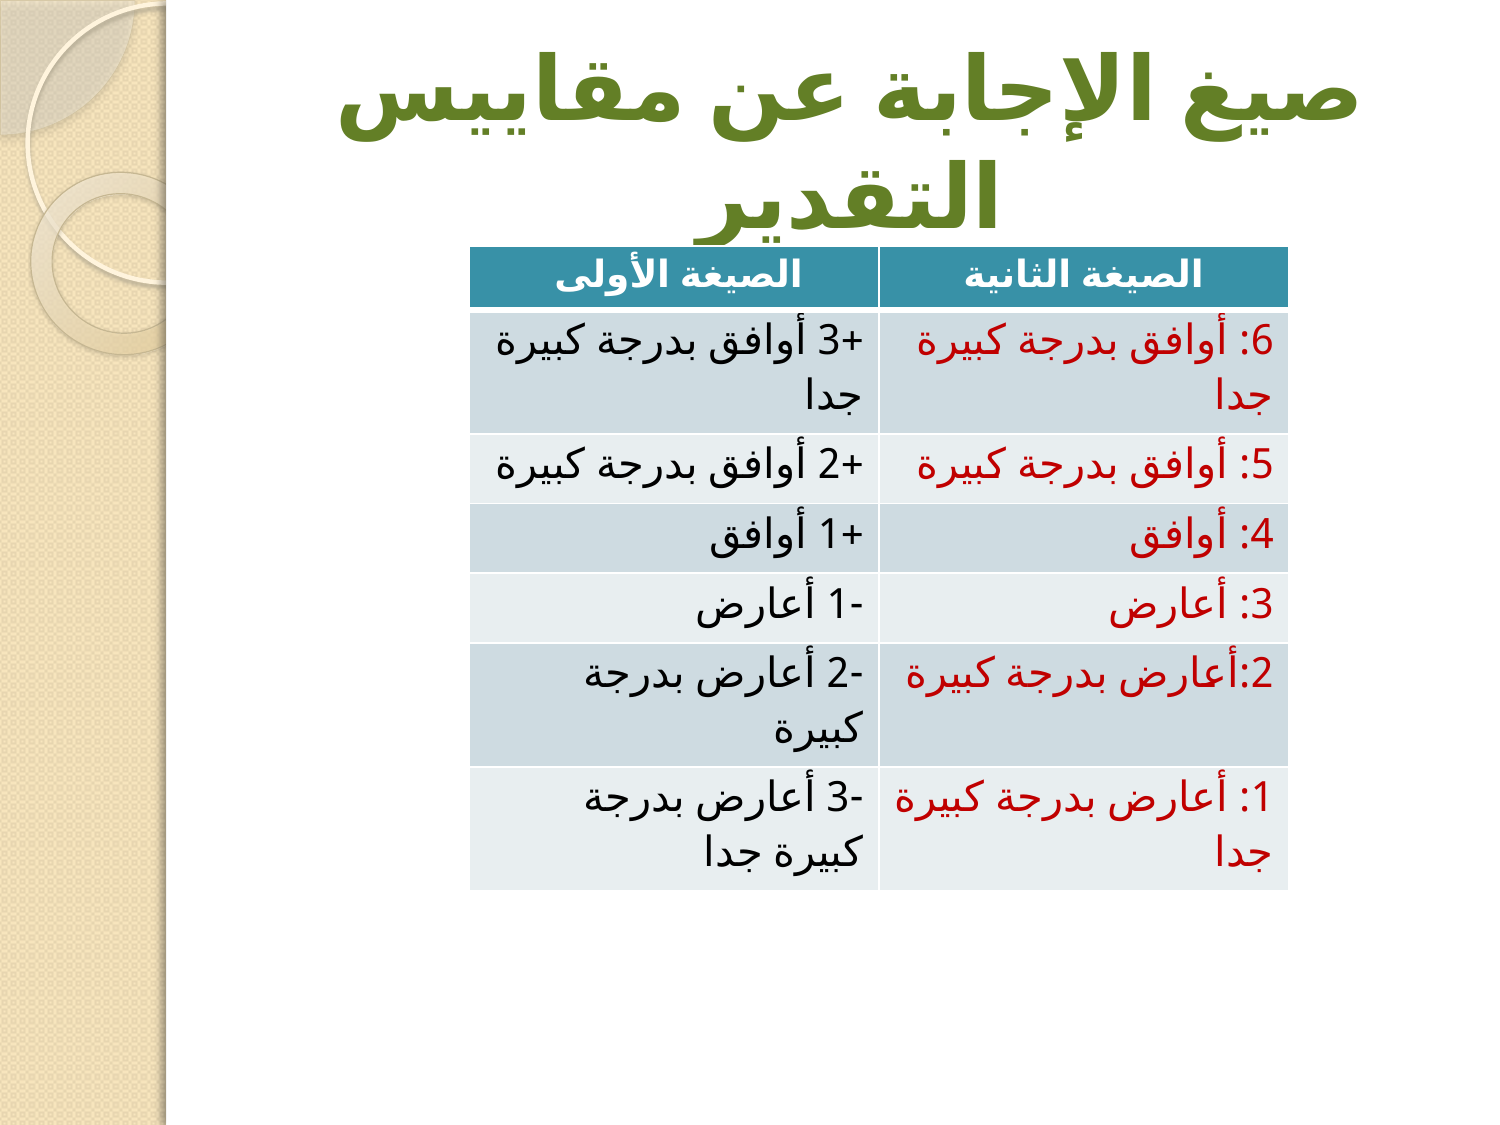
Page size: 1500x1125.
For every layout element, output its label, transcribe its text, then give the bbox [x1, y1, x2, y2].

table_cell -2 أعارض بدرجة كبيرة [470, 644, 878, 766]
table_cell -3 أعارض بدرجة كبيرة جدا [470, 768, 878, 890]
table_cell +2 أوافق بدرجة كبيرة [470, 435, 878, 503]
table_cell -1 أعارض [470, 574, 878, 642]
table_cell +1 أوافق [470, 504, 878, 572]
table_cell +3 أوافق بدرجة كبيرة جدا [470, 313, 878, 433]
table_cell 1: أعارض بدرجة كبيرة جدا [880, 768, 1288, 890]
table_cell 6: أوافق بدرجة كبيرة جدا [880, 313, 1288, 433]
table_cell 4: أوافق [880, 504, 1288, 572]
table_cell 5: أوافق بدرجة كبيرة [880, 435, 1288, 503]
table_cell 3: أعارض [880, 574, 1288, 642]
table_header الصيغة الأولى [470, 247, 878, 307]
table_cell 2:أعارض بدرجة كبيرة [880, 644, 1288, 766]
table_header الصيغة الثانية [880, 247, 1288, 307]
title صيغ الإجابة عن مقاييس التقدير [235, 45, 1466, 233]
